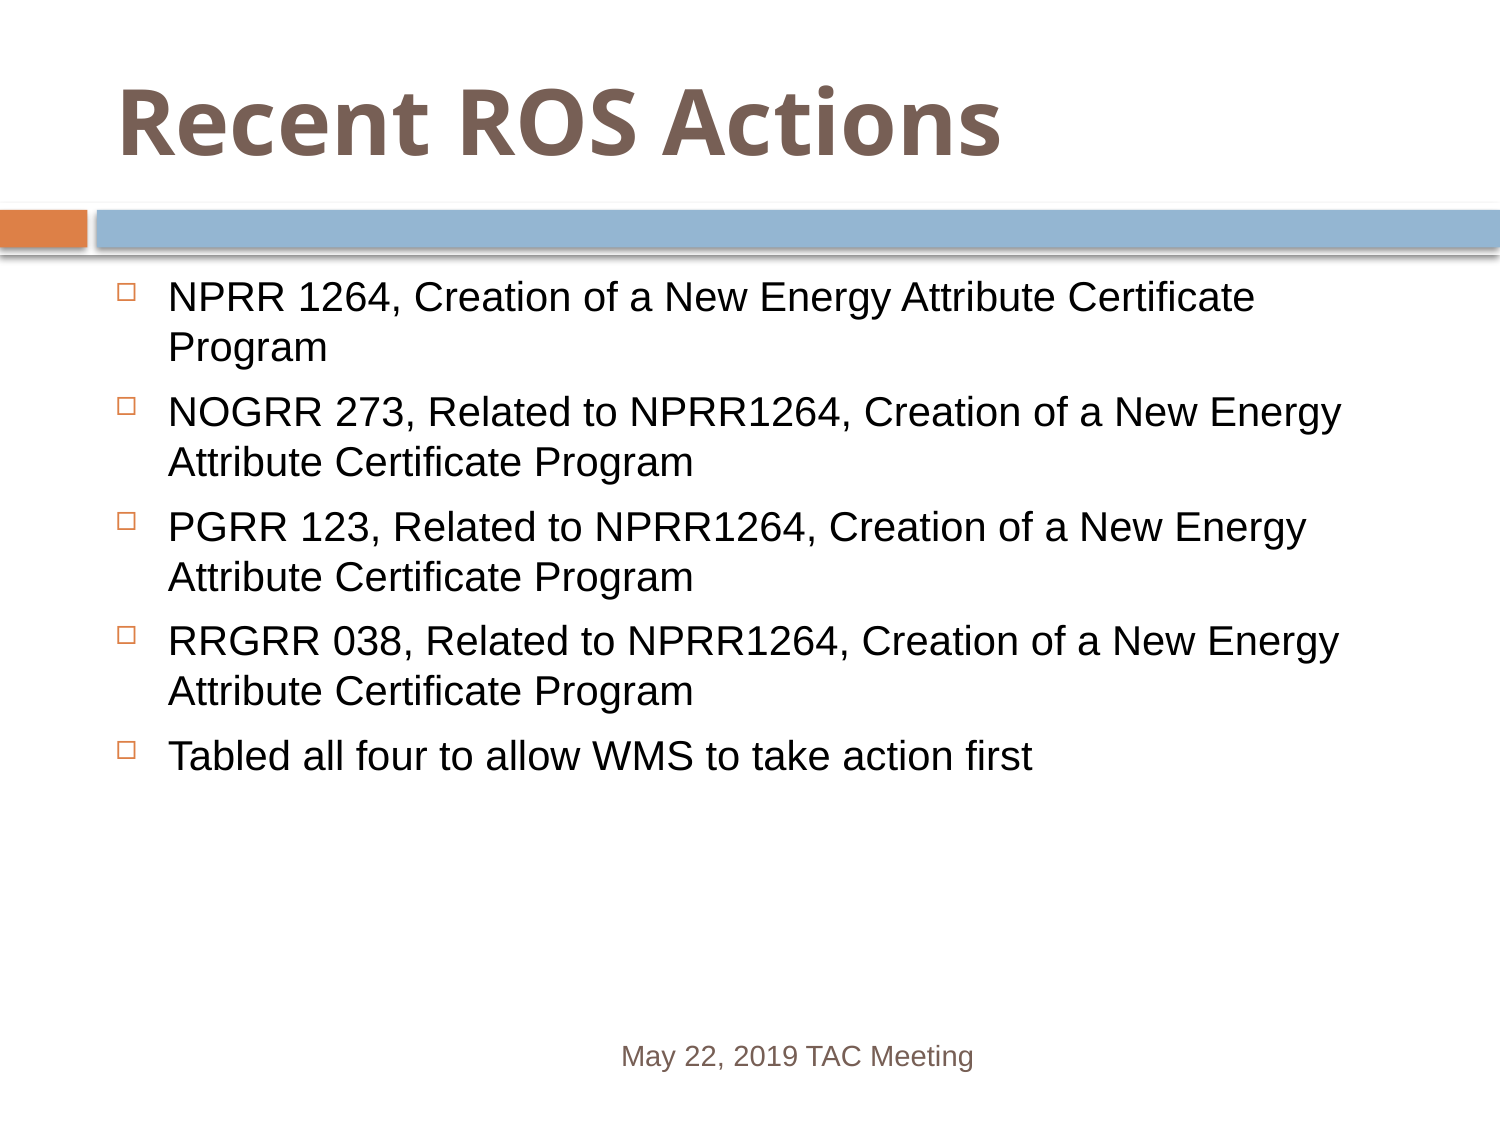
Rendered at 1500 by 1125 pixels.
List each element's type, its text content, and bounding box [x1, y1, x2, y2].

list NPRR 1264, Creation of a New Energy Attribute Certificate Program NOGRR 273, Related to NPRR1264, Creation of a New Energy Attribute Certificate Program PGRR 123, Related to NPRR1264, Creation of a New Energy Attribute Certificate Program RRGRR 038, Related to NPRR1264, Creation of a New Energy Attribute Certificate Program Tabled all four to allow WMS to take action first [100, 262, 1439, 1001]
title Recent ROS Actions [100, 37, 1439, 201]
footer May 22, 2019 TAC Meeting [99, 1025, 990, 1085]
